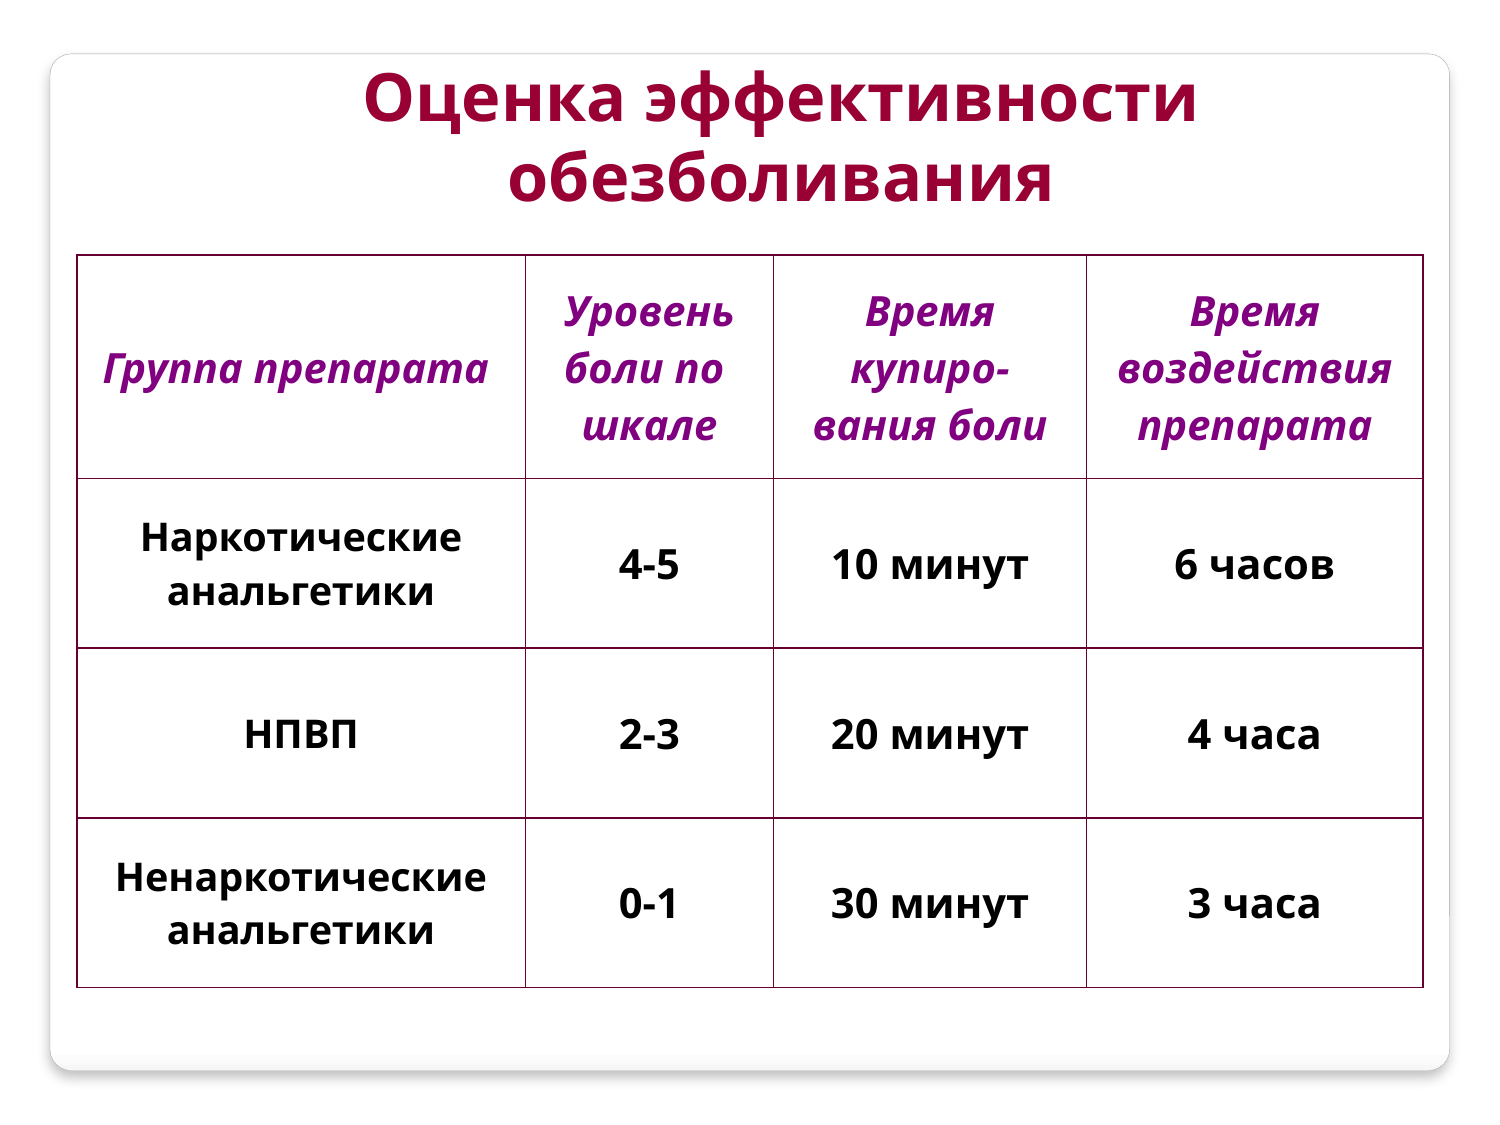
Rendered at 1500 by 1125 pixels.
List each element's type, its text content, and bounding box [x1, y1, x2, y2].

table_cell 2-3 [526, 649, 773, 817]
table_cell 3 часа [1087, 819, 1422, 987]
table_cell 30 минут [774, 819, 1086, 987]
table_header Время купиро-вания боли [774, 256, 1086, 478]
table_cell 10 минут [774, 479, 1086, 647]
table_cell Наркотические анальгетики [78, 479, 525, 647]
text_box Оценка эффективности обезболивания [100, 39, 1447, 161]
table_cell 4-5 [526, 479, 773, 647]
table_header Уровень боли по шкале [526, 256, 773, 478]
table_header Группа препарата [78, 256, 525, 478]
table_cell НПВП [78, 649, 525, 817]
table_cell 20 минут [774, 649, 1086, 817]
table_cell 6 часов [1087, 479, 1422, 647]
table_cell Ненаркотические анальгетики [78, 819, 525, 987]
table_header Время воздействия препарата [1087, 256, 1422, 478]
table_cell 0-1 [526, 819, 773, 987]
table_cell 4 часа [1087, 649, 1422, 817]
